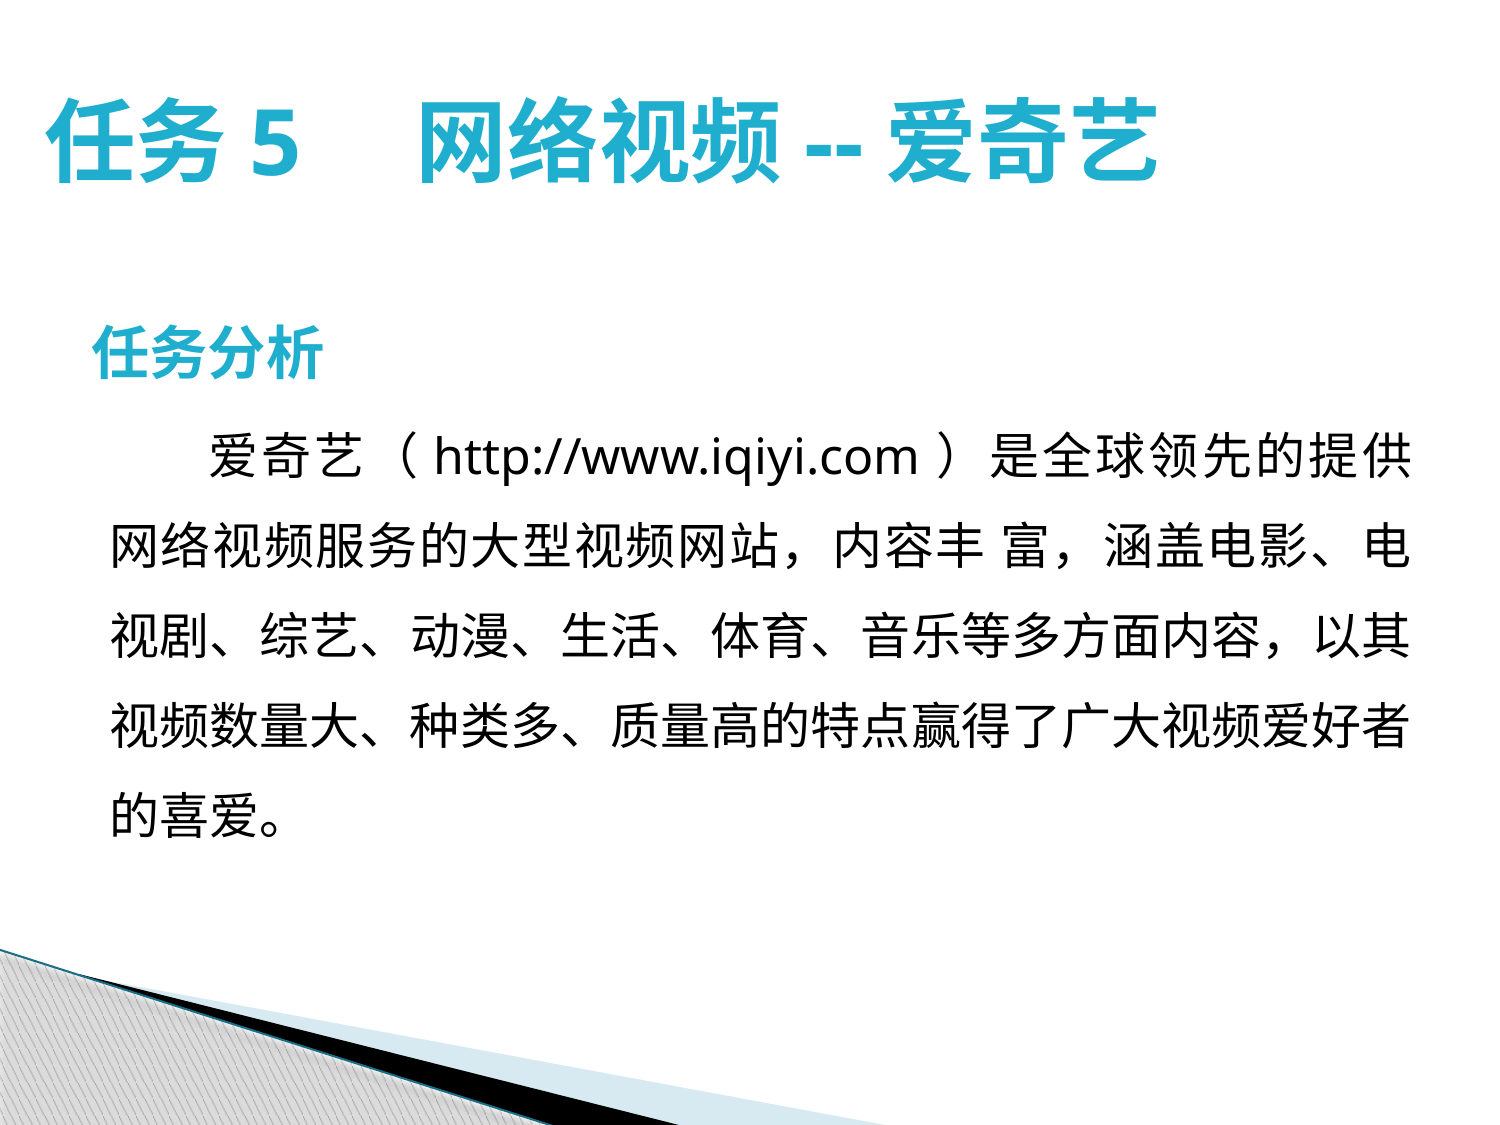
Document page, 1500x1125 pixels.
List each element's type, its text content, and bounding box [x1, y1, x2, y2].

list 任务分析 爱奇艺（http://www.iqiyi.com）是全球领先的提供网络视频服务的大型视频网站，内容丰 富，涵盖电影、电视剧、综艺、动漫、生活、体育、音乐等多方面内容，以其视频数量大、种类多、质量高的特点赢得了广大视频爱好者的喜爱。 [76, 267, 1427, 910]
title 任务5 网络视频--爱奇艺 [29, 45, 1500, 233]
